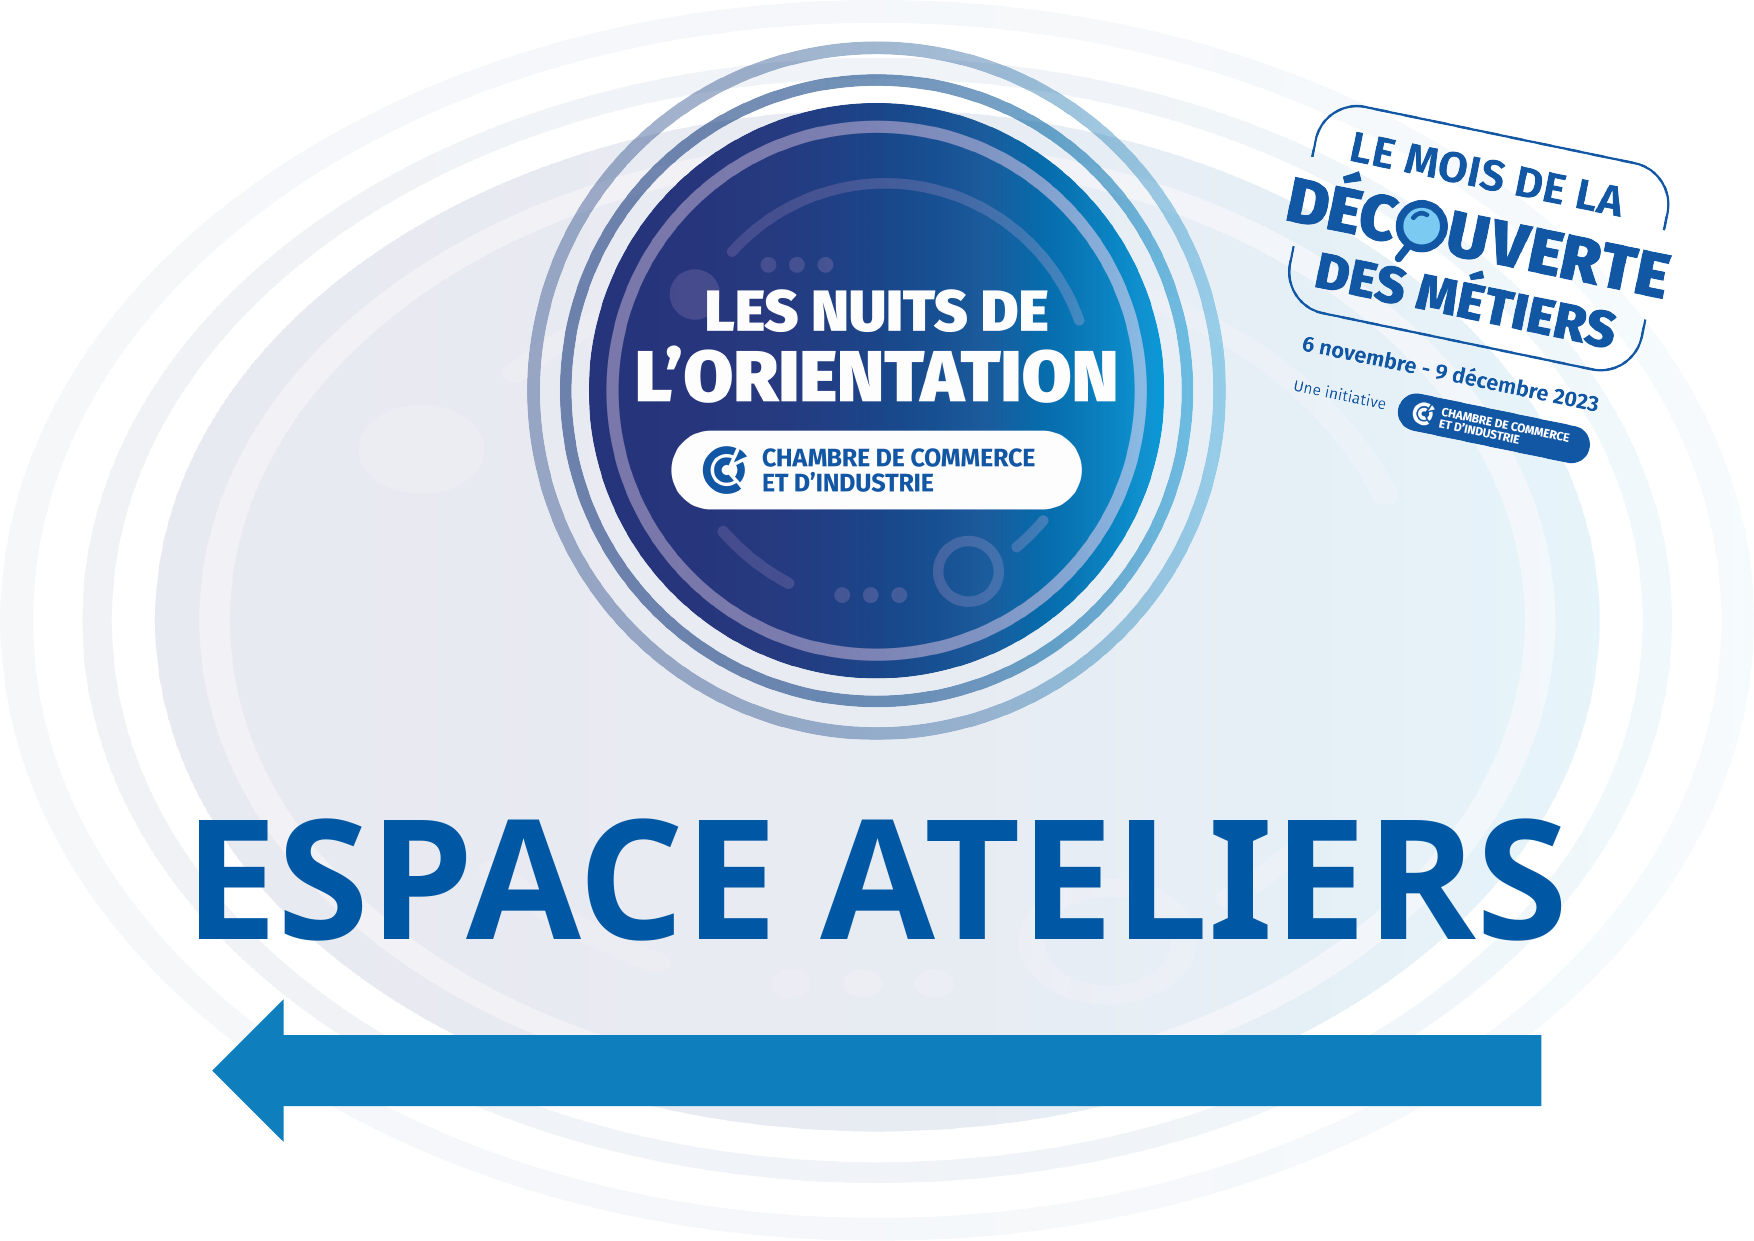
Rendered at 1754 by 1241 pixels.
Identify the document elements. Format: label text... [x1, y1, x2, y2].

text_box ESPACE ATELIERS [168, 765, 1586, 981]
picture [527, 41, 1227, 740]
text_box [210, 996, 1543, 1145]
picture [1250, 95, 1688, 474]
